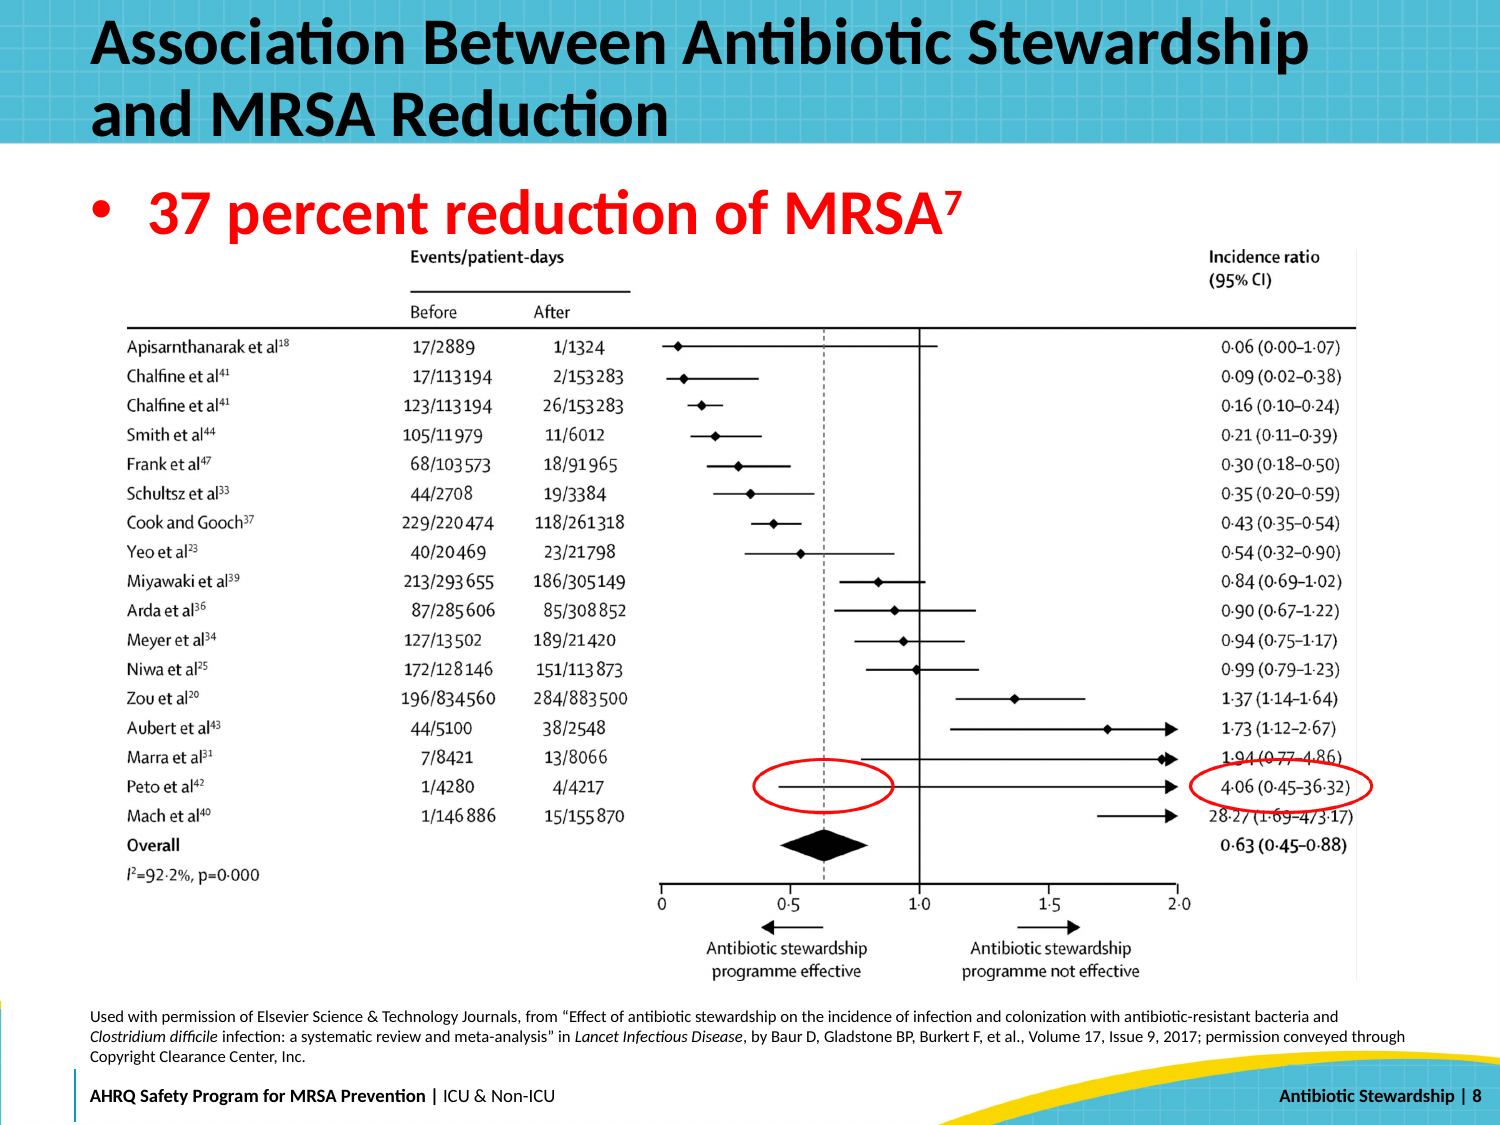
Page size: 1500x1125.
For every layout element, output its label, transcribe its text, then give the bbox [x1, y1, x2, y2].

title Association Between Antibiotic Stewardship and MRSA Reduction [75, 0, 1425, 150]
list 37 percent reduction of MRSA7 [75, 162, 1425, 256]
picture [0, 0, 1500, 1125]
list Used with permission of Elsevier Science & Technology Journals, from “Effect of antibiotic stewardship on the incidence of infection and colonization with antibiotic-resistant bacteria and Clostridium difficile infection: a systematic review and meta-analysis” in Lancet Infectious Disease, by Baur D, Gladstone BP, Burkert F, et al., Volume 17, Issue 9, 2017; permission conveyed through Copyright Clearance Center, Inc. [75, 998, 1425, 1125]
slide_number | 8 [1455, 1065, 1500, 1125]
